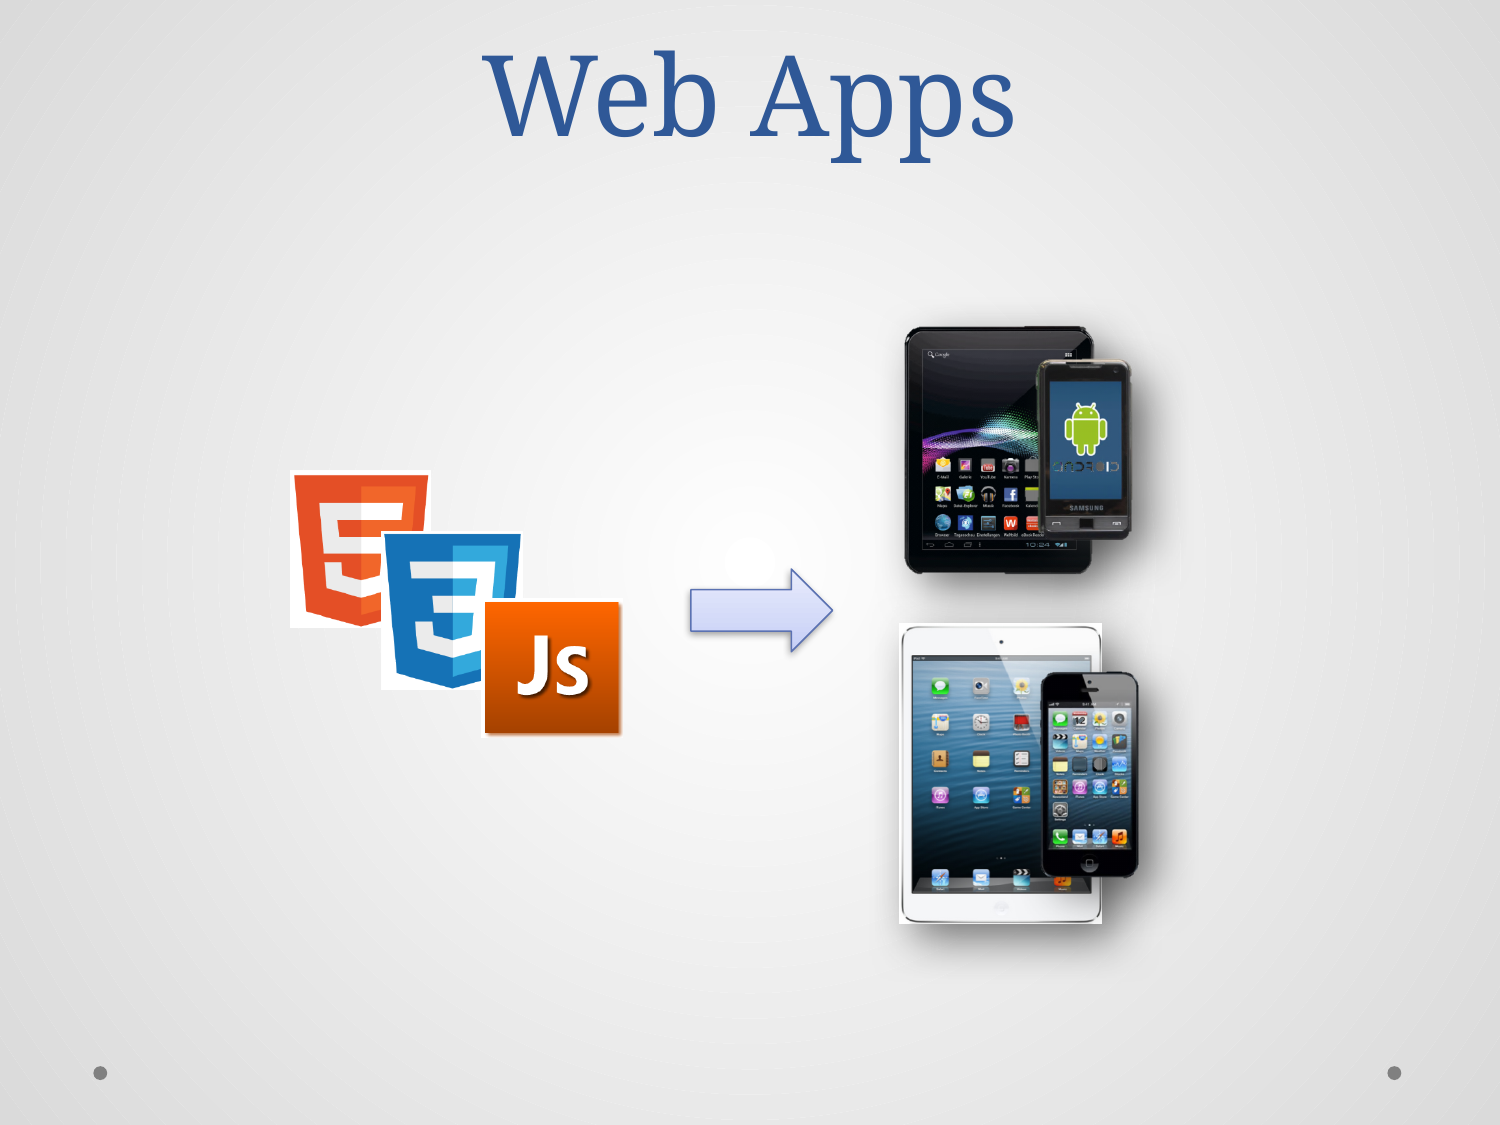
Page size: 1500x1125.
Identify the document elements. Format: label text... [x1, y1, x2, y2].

text_box [690, 568, 834, 653]
picture [290, 470, 623, 739]
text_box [898, 623, 1264, 924]
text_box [895, 321, 1223, 594]
title Web Apps [0, 0, 1500, 167]
